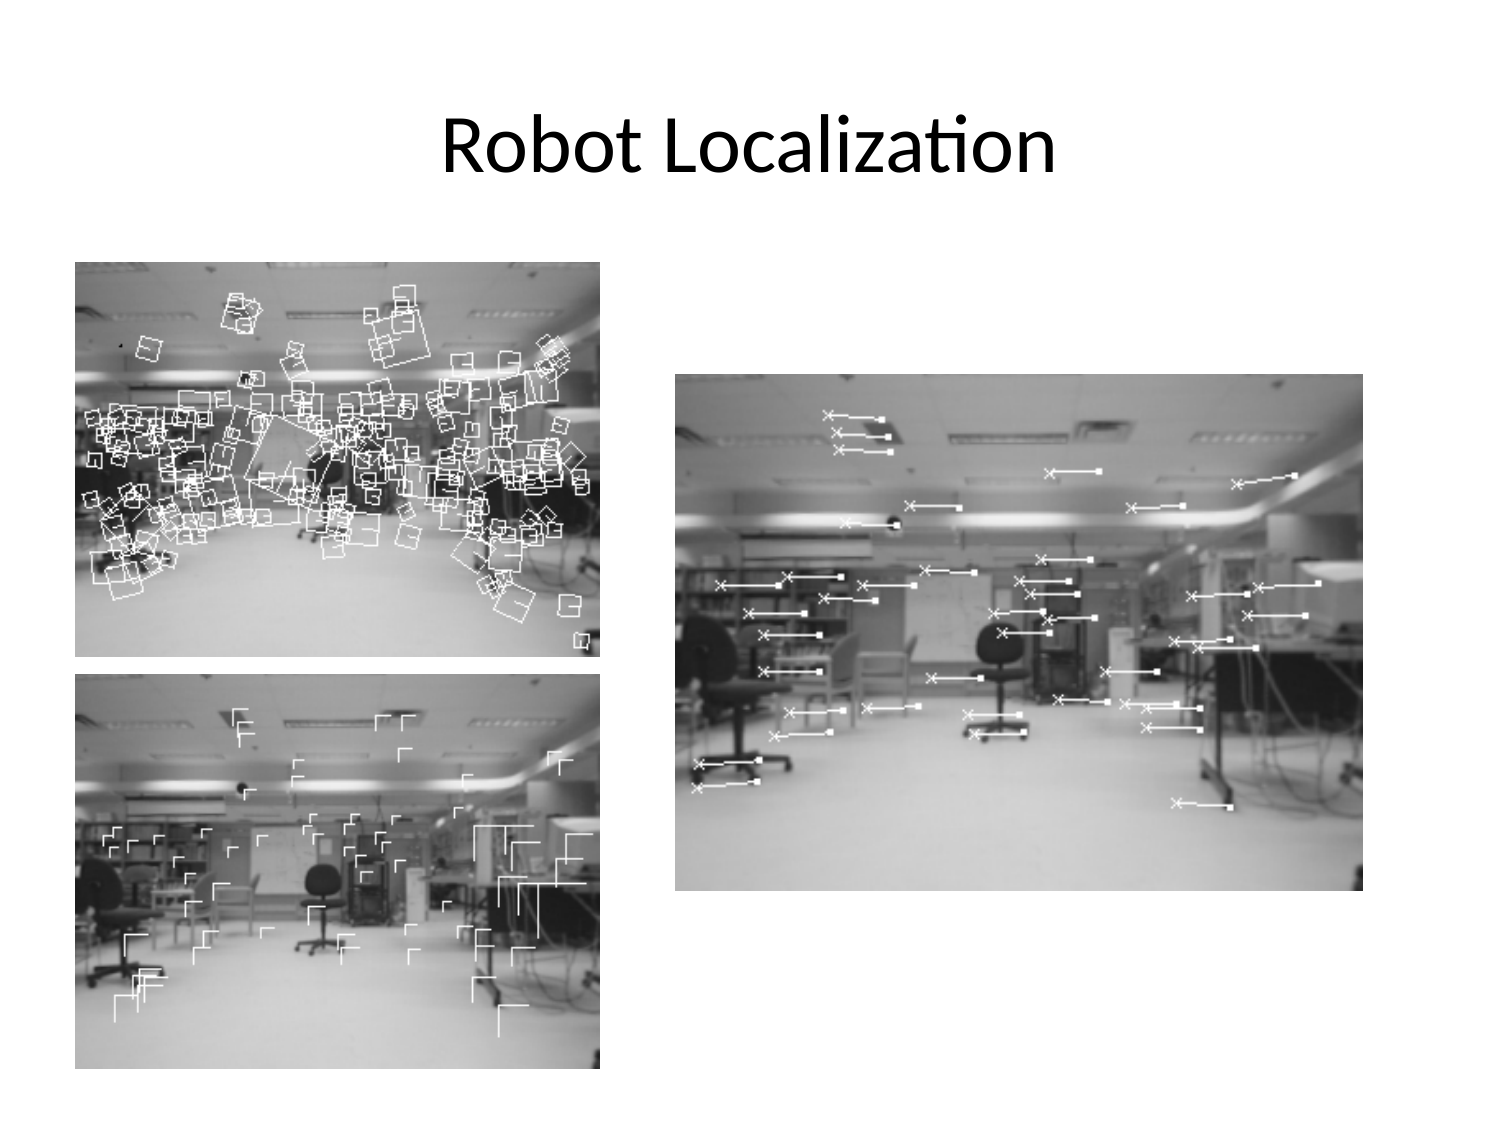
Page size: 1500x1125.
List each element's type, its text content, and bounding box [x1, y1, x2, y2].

title Robot Localization [75, 45, 1425, 233]
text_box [674, 374, 1363, 891]
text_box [74, 262, 601, 657]
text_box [74, 674, 601, 1069]
